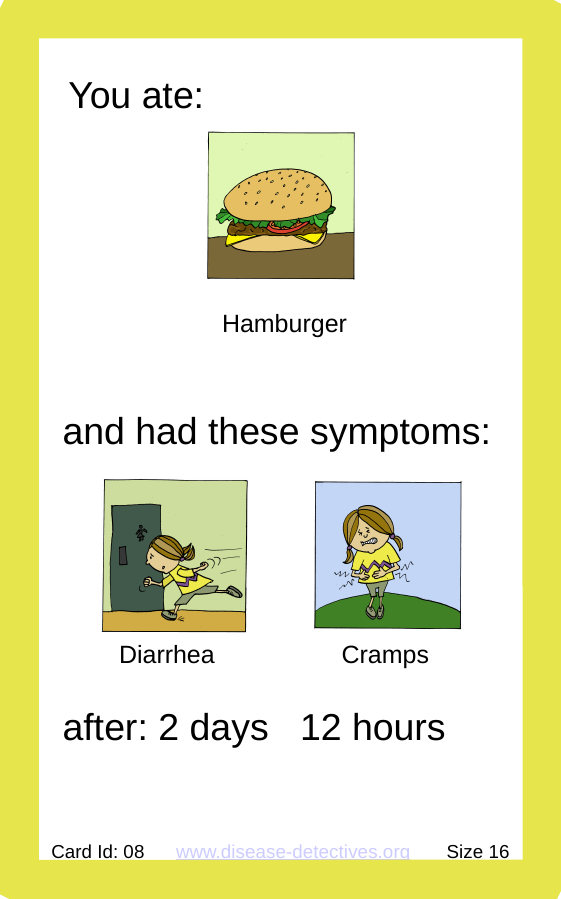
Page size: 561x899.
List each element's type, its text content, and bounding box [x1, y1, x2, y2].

text_box Cramps [314, 637, 457, 675]
text_box [18, 17, 544, 881]
picture [100, 478, 249, 633]
text_box Hamburger [207, 301, 402, 344]
picture [313, 481, 462, 630]
text_box Diarrhea [96, 637, 238, 675]
picture [206, 131, 356, 280]
